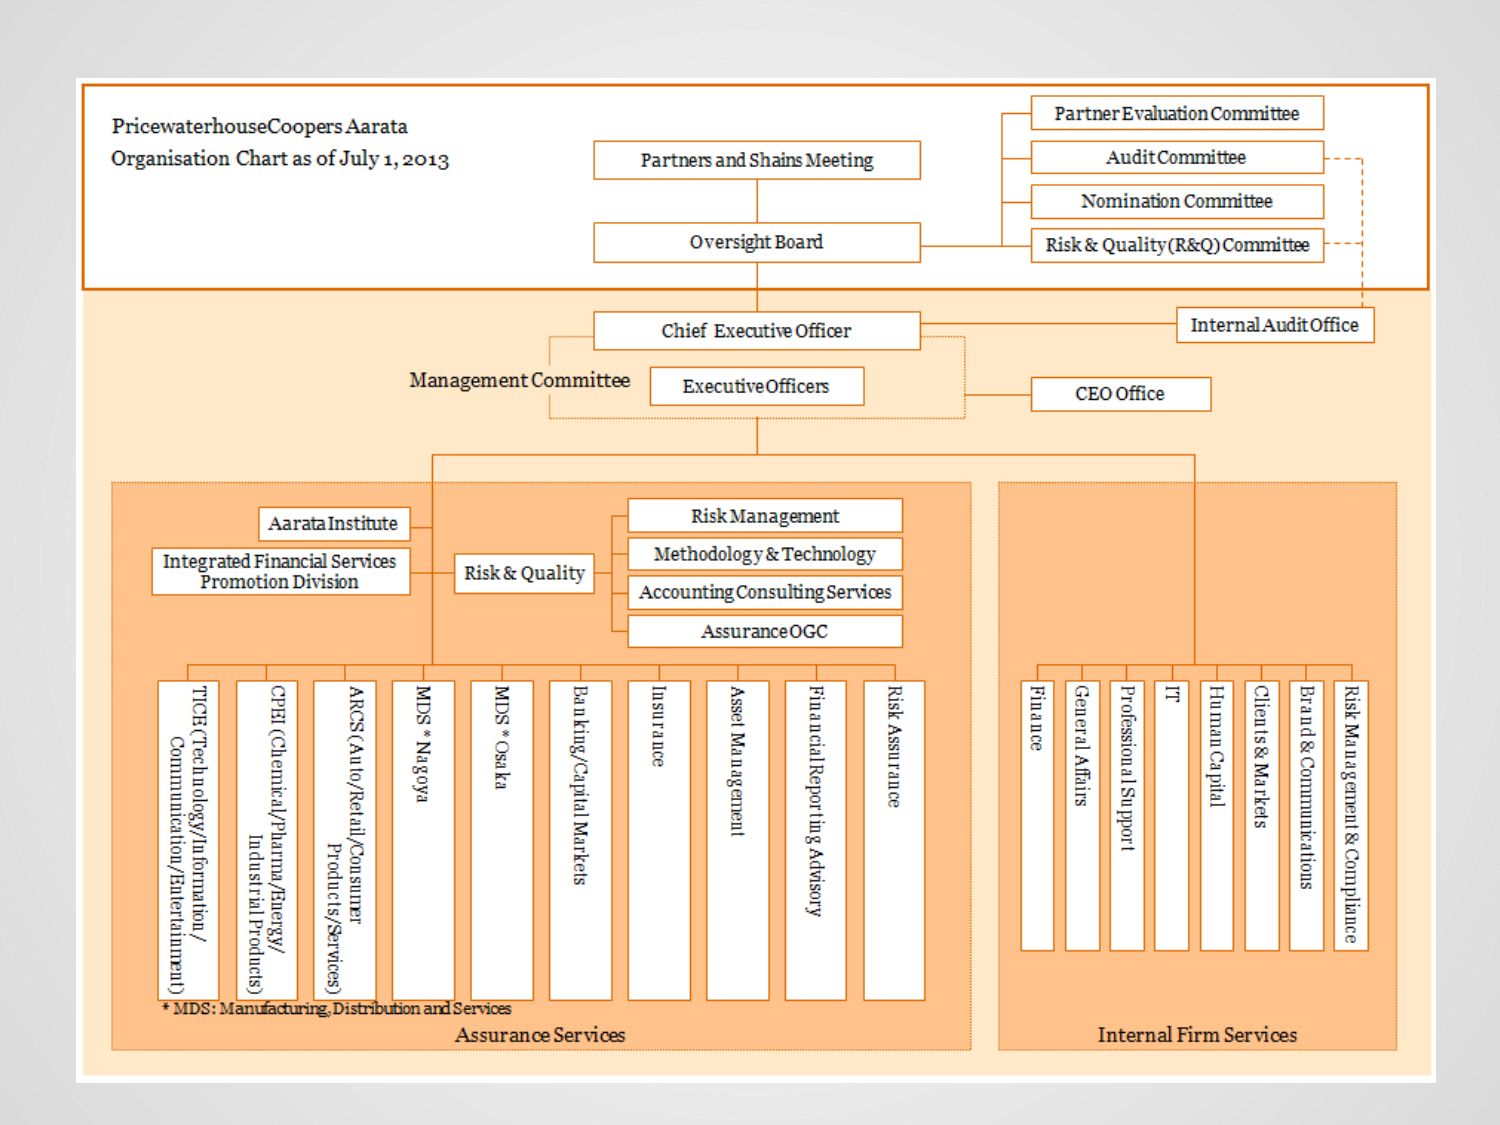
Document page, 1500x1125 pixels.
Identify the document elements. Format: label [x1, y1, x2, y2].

list [76, 77, 1436, 1083]
